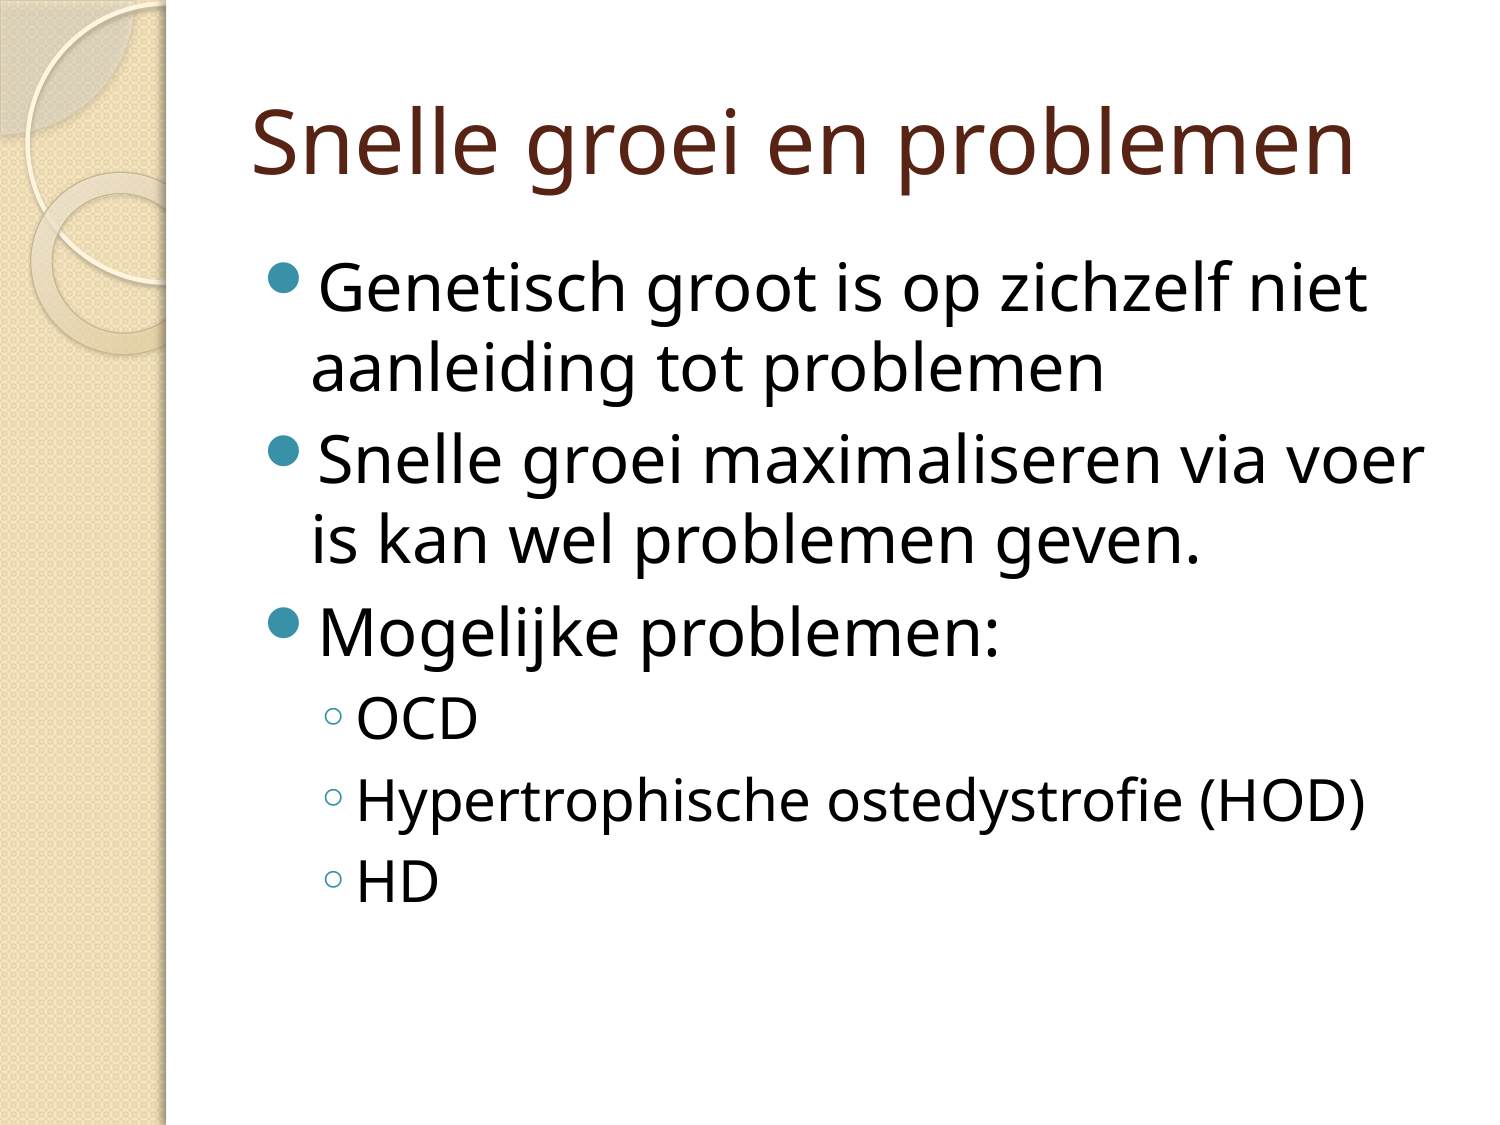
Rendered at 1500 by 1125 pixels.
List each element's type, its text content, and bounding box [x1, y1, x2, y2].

list Genetisch groot is op zichzelf niet aanleiding tot problemen Snelle groei maximaliseren via voer is kan wel problemen geven. Mogelijke problemen: OCD Hypertrophische ostedystrofie (HOD) HD [235, 237, 1466, 1025]
title Snelle groei en problemen [235, 45, 1466, 233]
